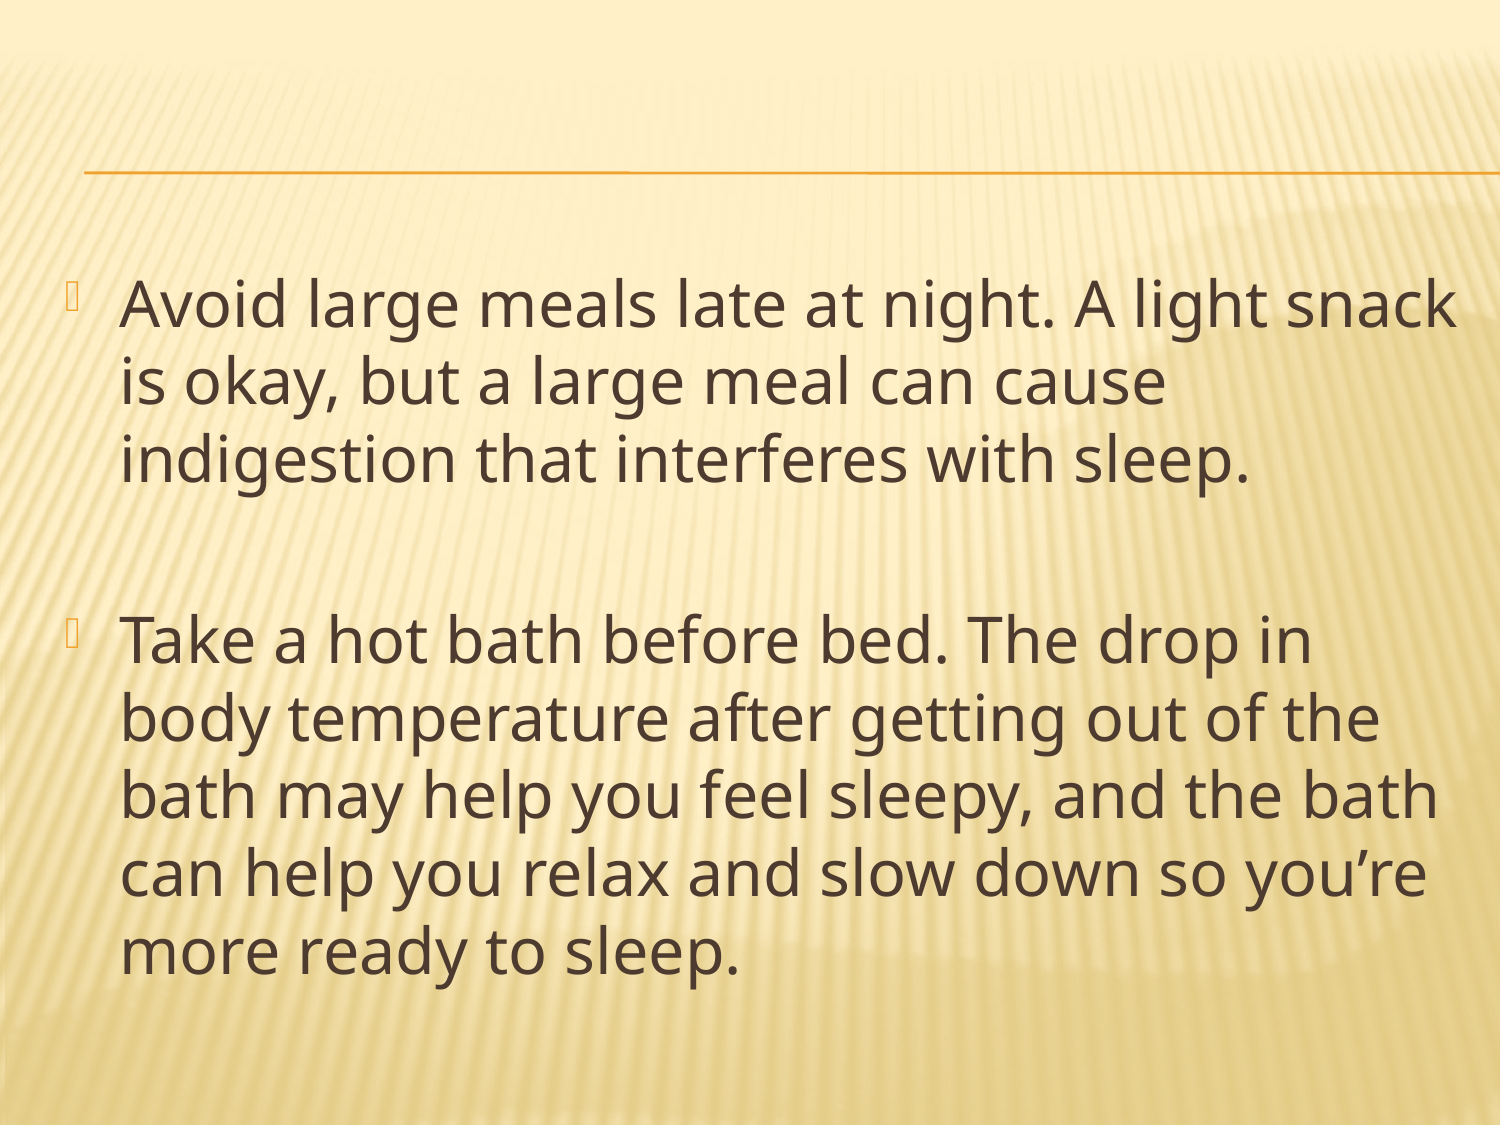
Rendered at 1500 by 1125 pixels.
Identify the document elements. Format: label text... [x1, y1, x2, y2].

list Avoid large meals late at night. A light snack is okay, but a large meal can cause indigestion that interferes with sleep. Take a hot bath before bed. The drop in body temperature after getting out of the bath may help you feel sleepy, and the bath can help you relax and slow down so you’re more ready to sleep. [50, 254, 1475, 998]
